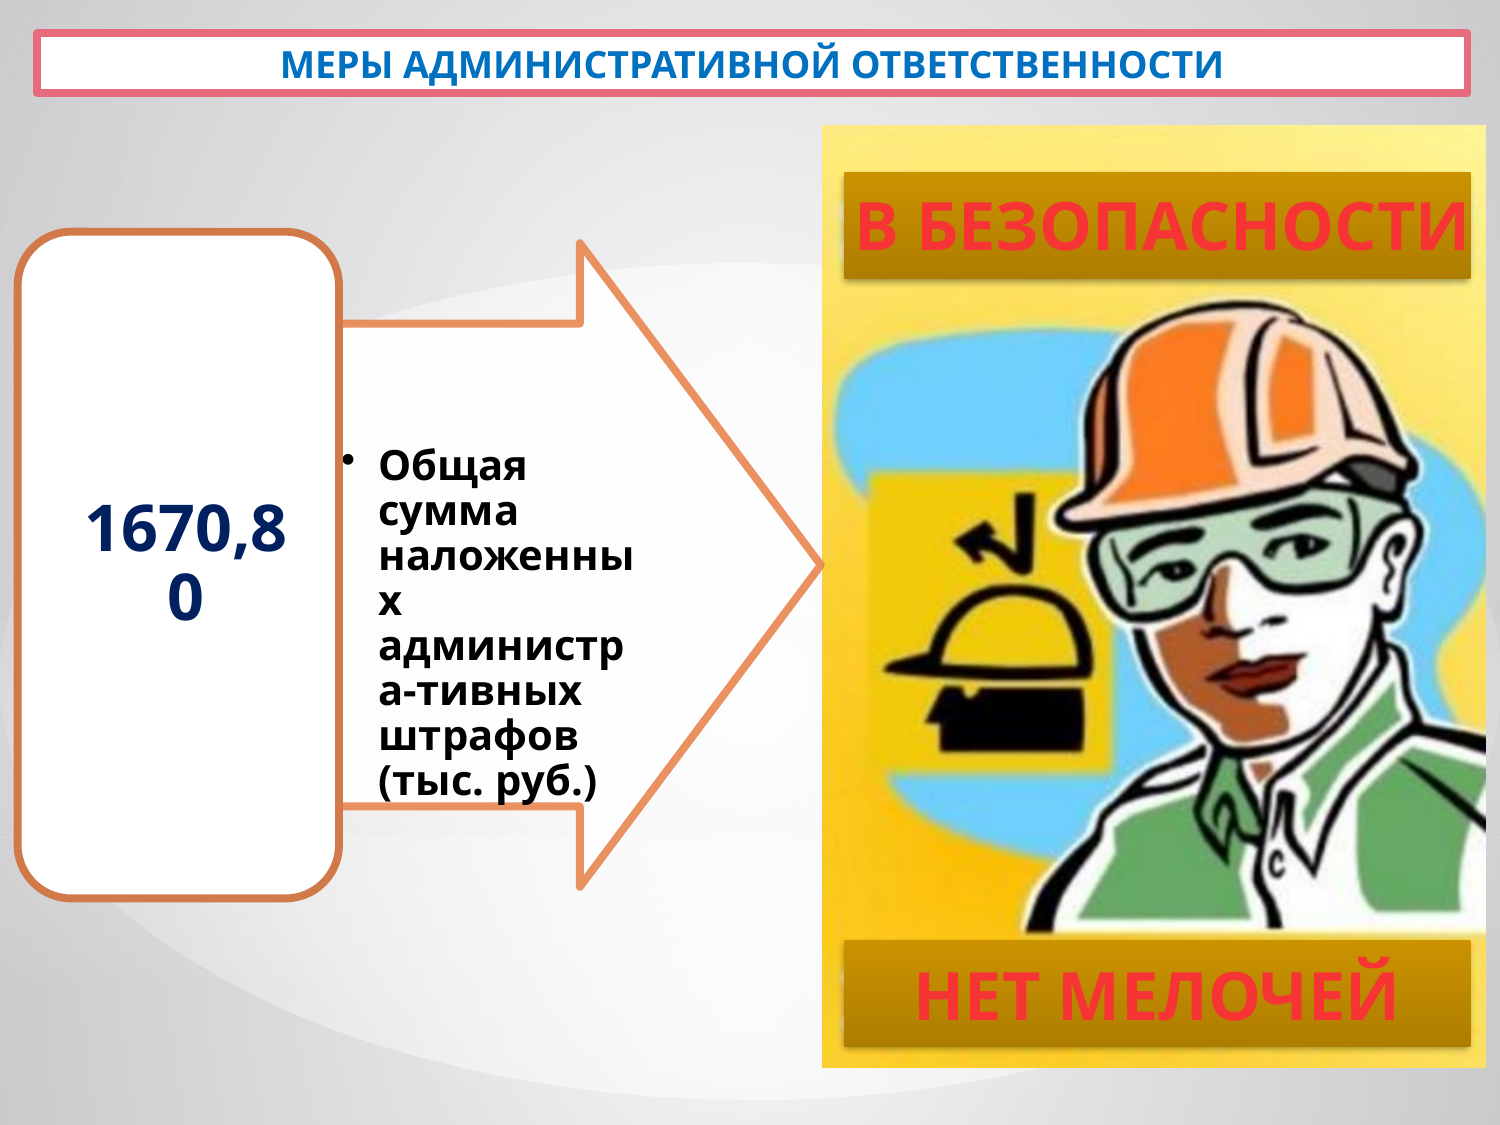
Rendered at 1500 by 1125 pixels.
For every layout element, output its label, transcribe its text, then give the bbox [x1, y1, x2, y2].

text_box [17, 231, 821, 899]
picture [822, 125, 1486, 1068]
text_box МЕРЫ АДМИНИСТРАТИВНОЙ ОТВЕТСТВЕННОСТИ [33, 29, 1471, 97]
